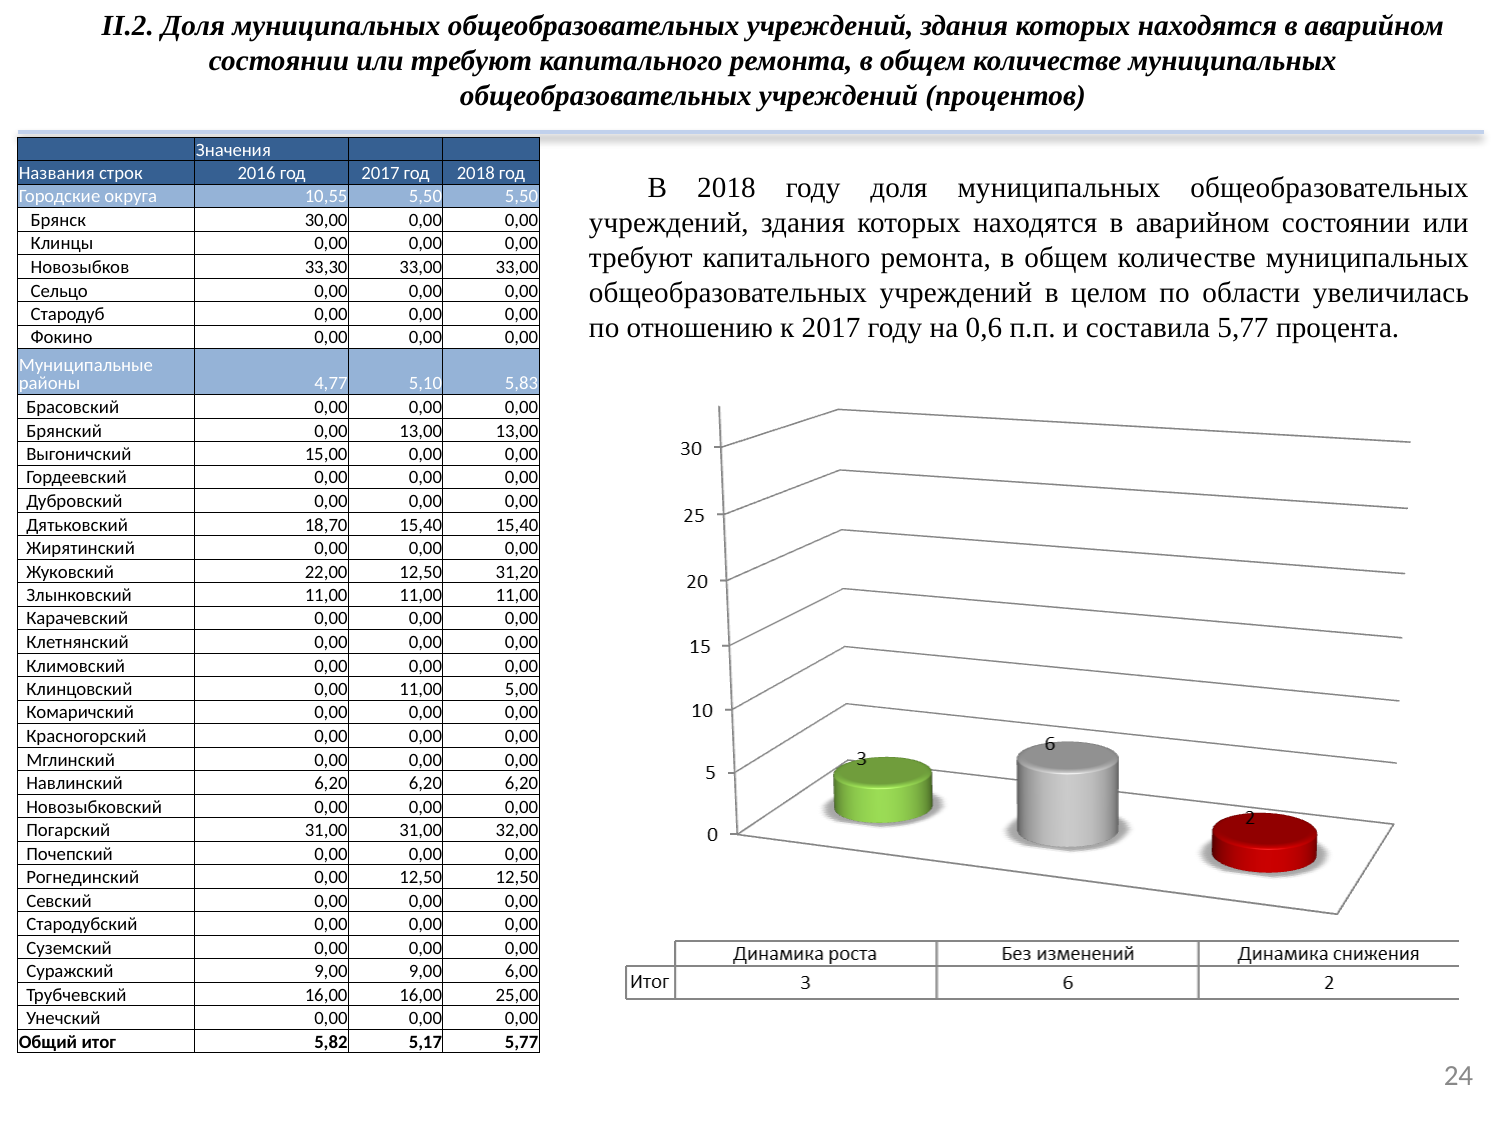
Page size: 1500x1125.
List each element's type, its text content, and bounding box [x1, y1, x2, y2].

table_cell 0,00 [195, 865, 348, 888]
table_cell 0,00 [195, 912, 348, 935]
table_cell 0,00 [349, 232, 442, 254]
table_cell 0,00 [195, 724, 348, 747]
table_cell 15,40 [443, 513, 539, 535]
table_cell 5,00 [443, 677, 539, 700]
table_cell 0,00 [349, 795, 442, 817]
table_cell 0,00 [195, 326, 348, 348]
table_cell 0,00 [349, 395, 442, 418]
table_cell 13,00 [349, 419, 442, 441]
table_cell 0,00 [195, 466, 348, 488]
table_cell 0,00 [195, 630, 348, 653]
table_cell 13,00 [443, 419, 539, 441]
table_cell 0,00 [195, 395, 348, 418]
table_cell 9,00 [195, 959, 348, 982]
table_cell 31,00 [195, 818, 348, 841]
table_cell 33,00 [443, 255, 539, 278]
table_cell 18,70 [195, 513, 348, 535]
table_cell 0,00 [195, 1006, 348, 1029]
table_cell 0,00 [349, 748, 442, 770]
table_cell 15,00 [195, 442, 348, 465]
table_cell 0,00 [443, 279, 539, 301]
table_cell 11,00 [349, 677, 442, 700]
table_cell Рогнединский [18, 865, 194, 888]
table_cell 0,00 [195, 701, 348, 723]
table_cell 15,40 [349, 513, 442, 535]
table_cell 0,00 [195, 607, 348, 629]
table_cell 0,00 [195, 654, 348, 676]
table_cell 5,50 [443, 185, 539, 207]
table_cell Гордеевский [18, 466, 194, 488]
table_cell 2016 год [195, 161, 348, 184]
table_cell Клинцовский [18, 677, 194, 700]
table_cell 6,20 [195, 771, 348, 794]
table_cell Погарский [18, 818, 194, 841]
table_cell 0,00 [195, 795, 348, 817]
table_cell 0,00 [195, 302, 348, 325]
table_cell 31,00 [349, 818, 442, 841]
table_header [18, 138, 194, 160]
table_cell Суземский [18, 936, 194, 958]
table_cell 4,77 [195, 349, 348, 394]
table_cell 0,00 [349, 442, 442, 465]
table_cell 0,00 [195, 419, 348, 441]
table_cell 33,00 [349, 255, 442, 278]
table_cell 0,00 [443, 748, 539, 770]
table_header [443, 140, 539, 160]
text_box II.2. Доля муниципальных общеобразовательных учреждений, здания которых находятся в аварийном состоянии или требуют капитального ремонта, в общем количестве муниципальных общеобразовательных учреждений (процентов) [52, 0, 1494, 119]
table_cell 0,00 [443, 466, 539, 488]
table_cell 0,00 [349, 701, 442, 723]
table_cell Дятьковский [18, 513, 194, 535]
table_cell 0,00 [349, 889, 442, 911]
table_cell 0,00 [443, 607, 539, 629]
table_cell 0,00 [443, 630, 539, 653]
table_cell Злынковский [18, 583, 194, 606]
table_cell 0,00 [443, 536, 539, 559]
table_cell 0,00 [349, 279, 442, 301]
table_cell 0,00 [349, 842, 442, 864]
table_cell 0,00 [443, 936, 539, 958]
table_cell 0,00 [349, 724, 442, 747]
table_cell 6,20 [443, 771, 539, 794]
table_cell 0,00 [195, 232, 348, 254]
table_header [349, 140, 442, 160]
table_cell 5,83 [443, 349, 539, 394]
table_cell 12,50 [443, 865, 539, 888]
table_cell 0,00 [443, 842, 539, 864]
table_cell 0,00 [349, 654, 442, 676]
table_cell 22,00 [195, 560, 348, 582]
table_cell Климовский [18, 654, 194, 676]
table_cell 0,00 [349, 208, 442, 231]
table_cell 0,00 [443, 889, 539, 911]
table_cell Фокино [18, 326, 194, 348]
table_cell 0,00 [443, 724, 539, 747]
table_cell 5,10 [349, 349, 442, 394]
table_cell Названия строк [18, 161, 194, 184]
table_cell 10,55 [195, 185, 348, 207]
table_cell Стародубский [18, 912, 194, 935]
table_cell 0,00 [443, 912, 539, 935]
table_cell Стародуб [18, 302, 194, 325]
table_cell 11,00 [195, 583, 348, 606]
table_cell 2018 год [443, 161, 539, 184]
table_cell 9,00 [349, 959, 442, 982]
table_cell Брасовский [18, 395, 194, 418]
table_cell 12,50 [349, 560, 442, 582]
table_cell 0,00 [195, 536, 348, 559]
table_cell Комаричский [18, 701, 194, 723]
table_cell 5,77 [443, 1030, 539, 1052]
table_cell 0,00 [195, 748, 348, 770]
table_cell 11,00 [443, 583, 539, 606]
table_cell 2017 год [349, 161, 442, 184]
table_cell 0,00 [443, 654, 539, 676]
table_cell 0,00 [195, 842, 348, 864]
table_cell Трубчевский [18, 983, 194, 1005]
table_cell 0,00 [349, 302, 442, 325]
table_cell 0,00 [195, 889, 348, 911]
table_cell 0,00 [443, 326, 539, 348]
table_cell Севский [18, 889, 194, 911]
table_cell 0,00 [443, 489, 539, 512]
table_cell 0,00 [195, 279, 348, 301]
table_cell Клинцы [18, 232, 194, 254]
table_cell 0,00 [443, 701, 539, 723]
table_cell 0,00 [349, 466, 442, 488]
table_cell Брянск [18, 208, 194, 231]
table_cell 0,00 [195, 489, 348, 512]
table_cell 0,00 [195, 936, 348, 958]
table_cell Новозыбков [18, 255, 194, 278]
table_cell Общий итог [18, 1030, 194, 1052]
table_cell 0,00 [443, 208, 539, 231]
table_cell 32,00 [443, 818, 539, 841]
table_cell 30,00 [195, 208, 348, 231]
table_cell Дубровский [18, 489, 194, 512]
table_cell 6,00 [443, 959, 539, 982]
table_cell 0,00 [349, 630, 442, 653]
table_cell 0,00 [349, 607, 442, 629]
table_cell 0,00 [349, 326, 442, 348]
table_cell 11,00 [349, 583, 442, 606]
table_cell Сельцо [18, 279, 194, 301]
table_cell 0,00 [349, 1006, 442, 1029]
table_cell Городские округа [18, 185, 194, 207]
table_cell Брянский [18, 419, 194, 441]
table_cell Выгоничский [18, 442, 194, 465]
table_cell 31,20 [443, 560, 539, 582]
table_cell 6,20 [349, 771, 442, 794]
table_cell Суражский [18, 959, 194, 982]
table_cell 5,50 [349, 185, 442, 207]
table_cell 0,00 [443, 395, 539, 418]
table_cell Красногорский [18, 724, 194, 747]
table_cell 0,00 [349, 936, 442, 958]
table_cell Жуковский [18, 560, 194, 582]
table_cell 16,00 [349, 983, 442, 1005]
table_cell Муниципальные районы [18, 349, 194, 394]
table_cell 33,30 [195, 255, 348, 278]
table_cell 0,00 [443, 795, 539, 817]
table_cell 5,17 [349, 1030, 442, 1052]
table_cell 25,00 [443, 983, 539, 1005]
table_cell 0,00 [349, 912, 442, 935]
table_cell Навлинский [18, 771, 194, 794]
table_cell Карачевский [18, 607, 194, 629]
table_header Значения [195, 140, 348, 160]
table_cell Клетнянский [18, 630, 194, 653]
table_cell Унечский [18, 1006, 194, 1029]
table_cell Жирятинский [18, 536, 194, 559]
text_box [587, 344, 1468, 1020]
table_cell 12,50 [349, 865, 442, 888]
table_cell 0,00 [443, 1006, 539, 1029]
table_cell 0,00 [443, 442, 539, 465]
table_cell 0,00 [349, 489, 442, 512]
text_box 24 [1399, 1034, 1488, 1113]
table_cell 0,00 [443, 302, 539, 325]
table_cell 0,00 [195, 677, 348, 700]
table_cell 0,00 [349, 536, 442, 559]
table_cell Мглинский [18, 748, 194, 770]
table_cell 16,00 [195, 983, 348, 1005]
text_box В 2018 году доля муниципальных общеобразовательных учреждений, здания которых находятся в аварийном состоянии или требуют капитального ремонта, в общем количестве муниципальных общеобразовательных учреждений в целом по области увеличилась по отношению к 2017 году на 0,6 п.п. и составила 5,77 процента. [574, 160, 1485, 351]
table_cell 0,00 [443, 232, 539, 254]
table_cell Новозыбковский [18, 795, 194, 817]
table_cell 5,82 [195, 1030, 348, 1052]
table_cell Почепский [18, 842, 194, 864]
